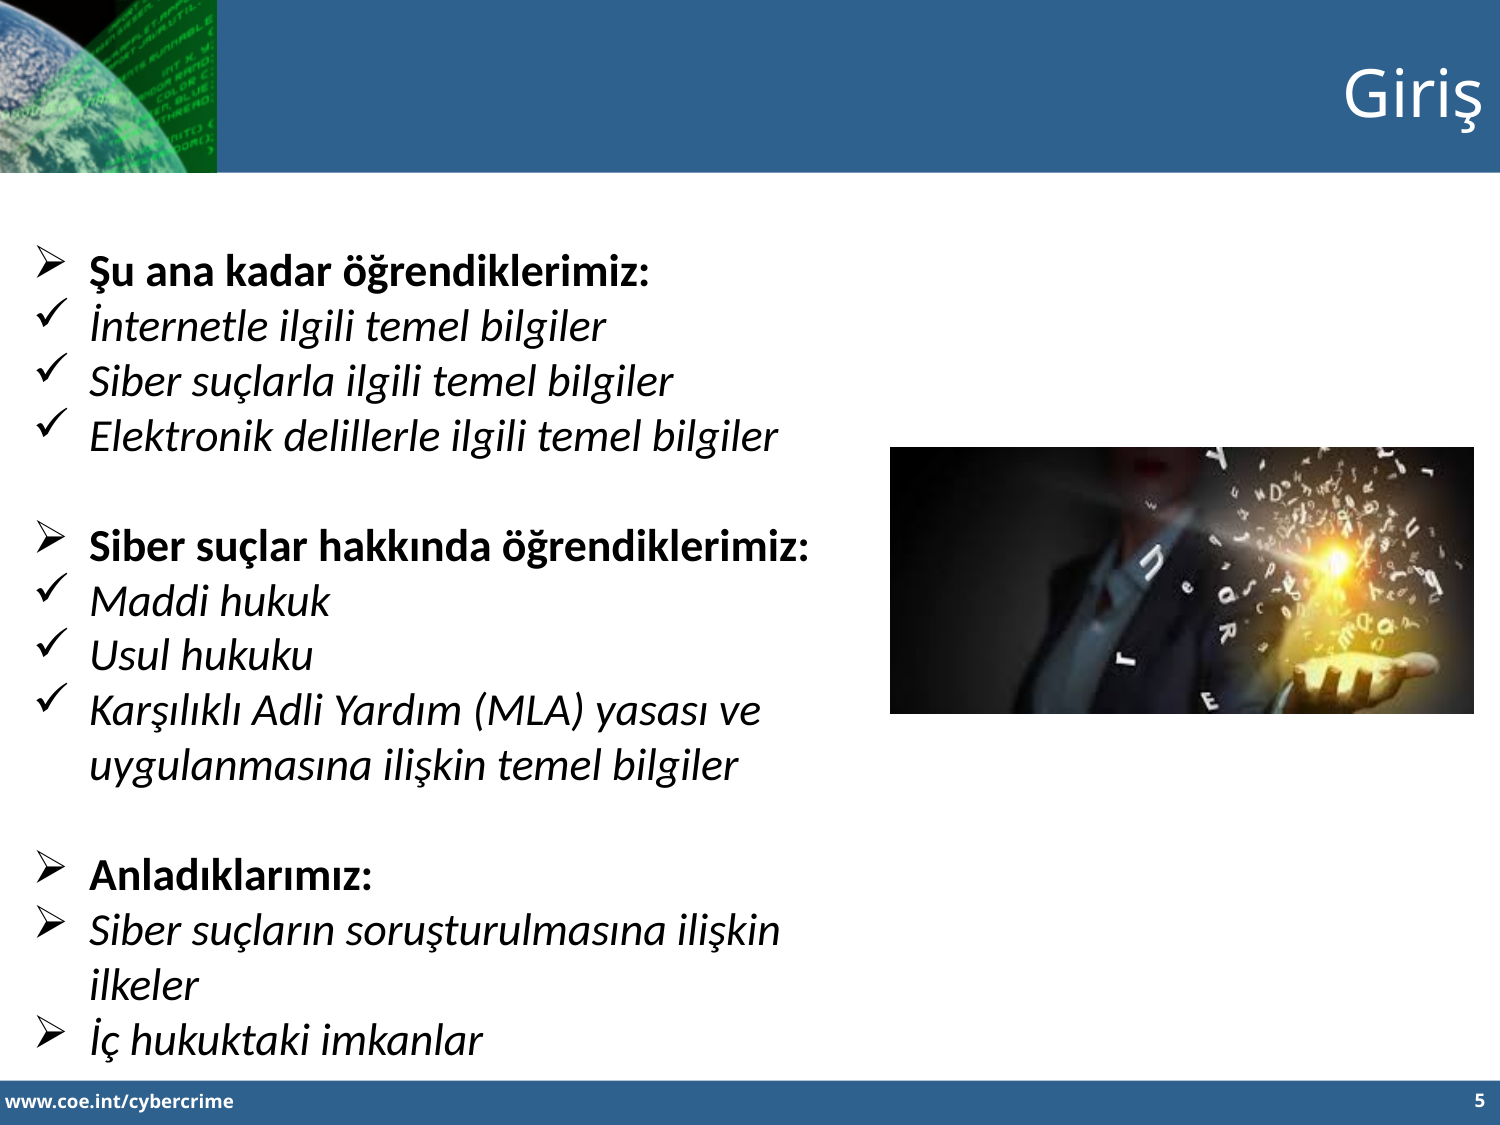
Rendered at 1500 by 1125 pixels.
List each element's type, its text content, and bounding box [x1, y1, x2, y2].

picture [890, 447, 1474, 714]
text_box Giriş [325, 15, 1500, 168]
text_box Şu ana kadar öğrendiklerimiz: İnternetle ilgili temel bilgiler Siber suçlarla ilgili temel bilgiler Elektronik delillerle ilgili temel bilgiler Siber suçlar hakkında öğrendiklerimiz: Maddi hukuk Usul hukuku Karşılıklı Adli Yardım (MLA) yasası ve uygulanmasına ilişkin temel bilgiler Anladıklarımız: Siber suçların soruşturulmasına ilişkin ilkeler İç hukuktaki imkanlar [18, 232, 854, 1073]
slide_number 5 [1149, 1081, 1500, 1125]
picture [0, 1, 217, 173]
